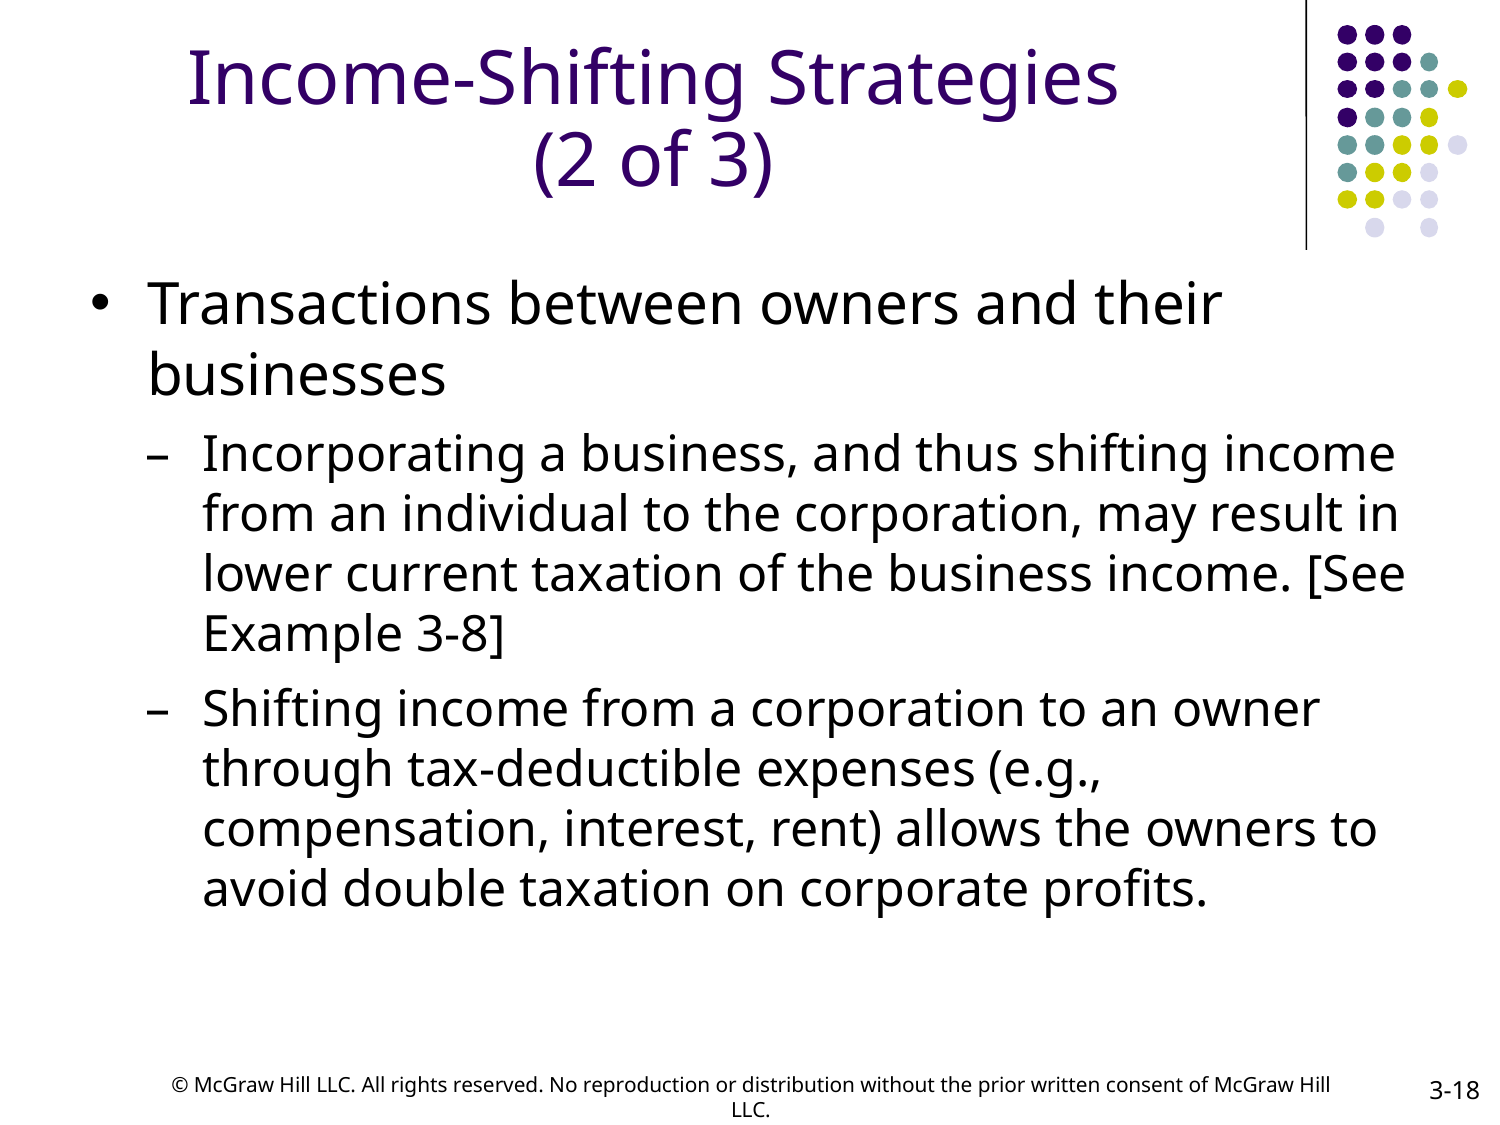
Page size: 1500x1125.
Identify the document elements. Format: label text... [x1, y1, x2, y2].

slide_number 3-18 [1345, 1061, 1496, 1122]
title Income-Shifting Strategies (2 of 3) [32, 8, 1275, 234]
list Transactions between owners and their businesses Incorporating a business, and thus shifting income from an individual to the corporation, may result in lower current taxation of the business income. [See Example 3-8] Shifting income from a corporation to an owner through tax-deductible expenses (e.g., compensation, interest, rent) allows the owners to avoid double taxation on corporate profits. [75, 259, 1425, 1062]
